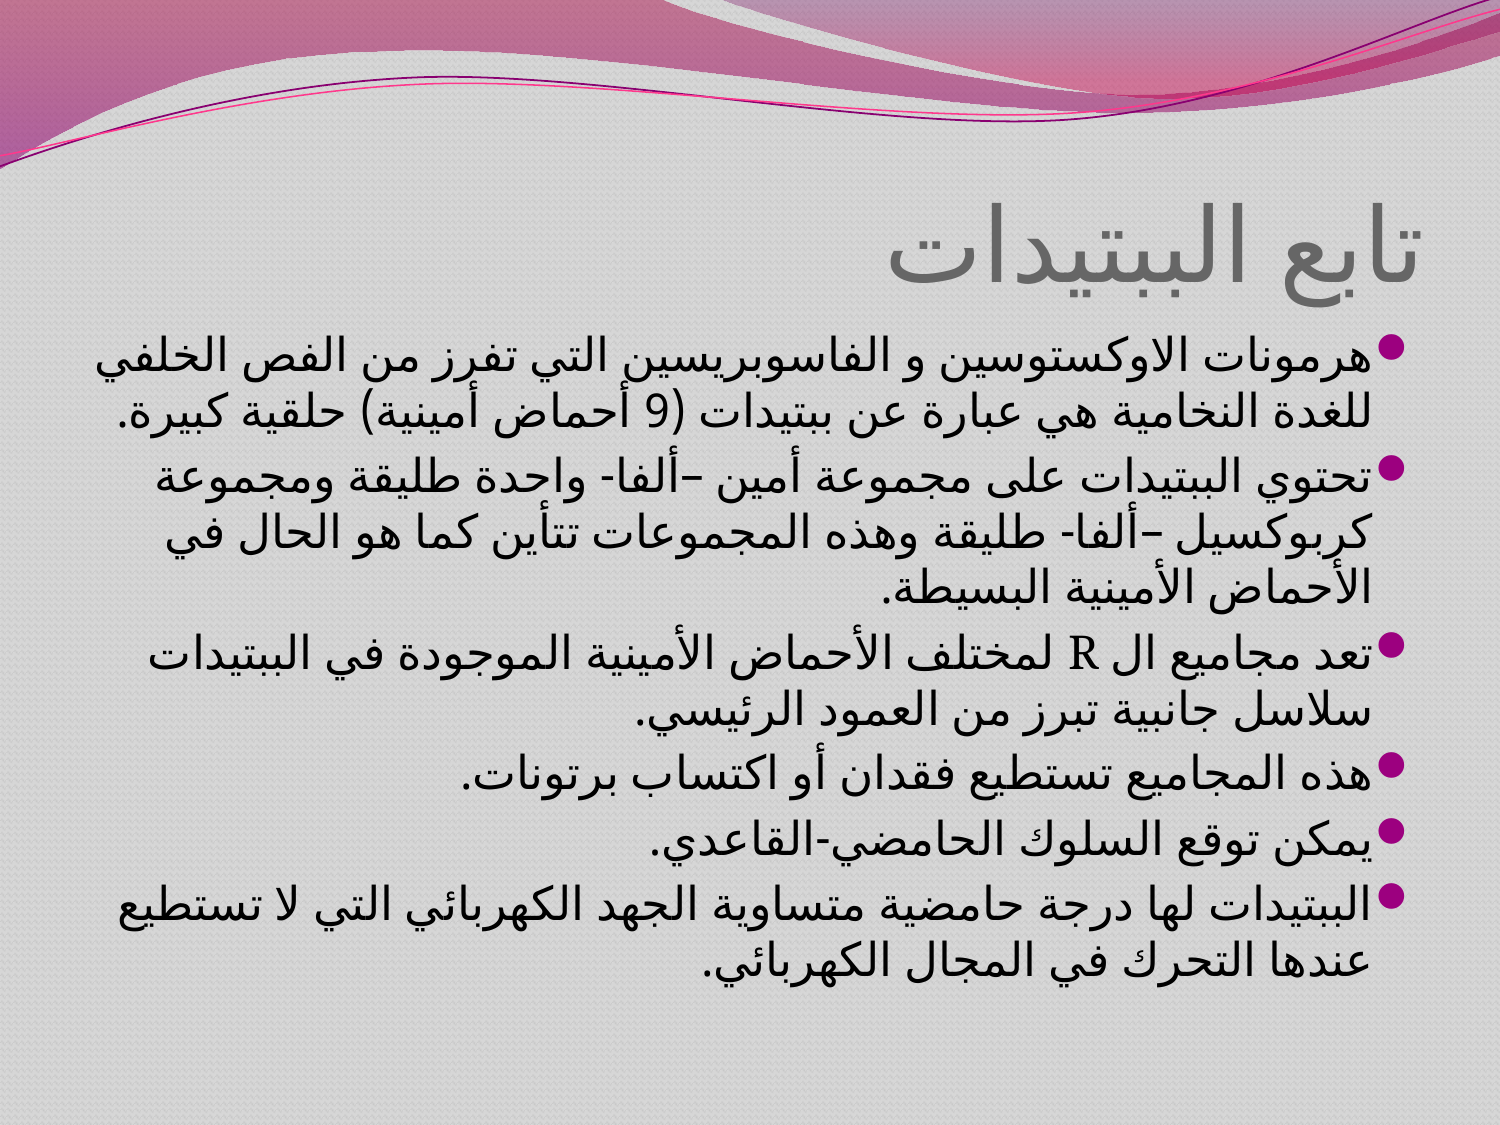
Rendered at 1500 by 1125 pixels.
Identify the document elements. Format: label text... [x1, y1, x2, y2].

list هرمونات الاوكستوسين و الفاسوبريسين التي تفرز من الفص الخلفي للغدة النخامية هي عبارة عن ببتيدات (9 أحماض أمينية) حلقية كبيرة. تحتوي الببتيدات على مجموعة أمين –ألفا- واحدة طليقة ومجموعة كربوكسيل –ألفا- طليقة وهذه المجموعات تتأين كما هو الحال في الأحماض الأمينية البسيطة. تعد مجاميع ال R لمختلف الأحماض الأمينية الموجودة في الببتيدات سلاسل جانبية تبرز من العمود الرئيسي. هذه المجاميع تستطيع فقدان أو اكتساب برتونات. يمكن توقع السلوك الحامضي-القاعدي. الببتيدات لها درجة حامضية متساوية الجهد الكهربائي التي لا تستطيع عندها التحرك في المجال الكهربائي. [75, 317, 1425, 1038]
title تابع الببتيدات [75, 115, 1425, 303]
